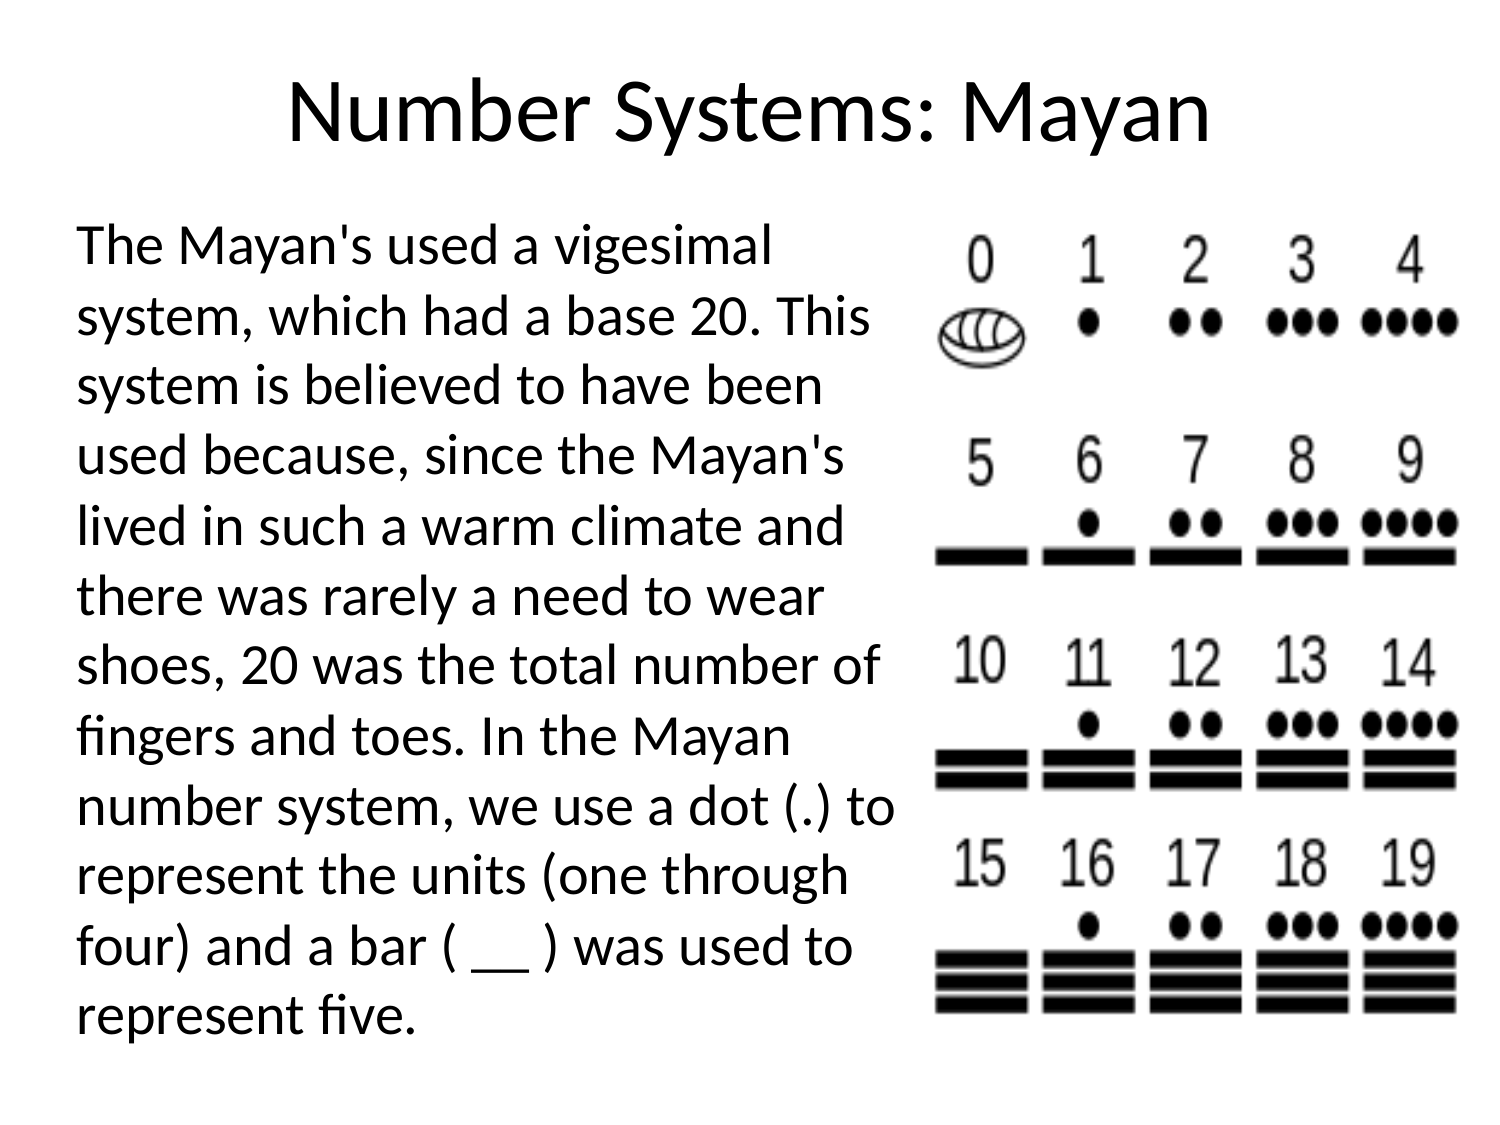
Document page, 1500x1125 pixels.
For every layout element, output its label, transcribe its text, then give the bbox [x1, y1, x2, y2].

text_box The Mayan's used a vigesimal system, which had a base 20. This system is believed to have been used because, since the Mayan's lived in such a warm climate and there was rarely a need to wear shoes, 20 was the total number of fingers and toes. In the Mayan number system, we use a dot (.) to represent the units (one through four) and a bar ( __ ) was used to represent five. [61, 199, 932, 1099]
title Number Systems: Mayan [112, 0, 1388, 215]
picture [931, 216, 1462, 1024]
